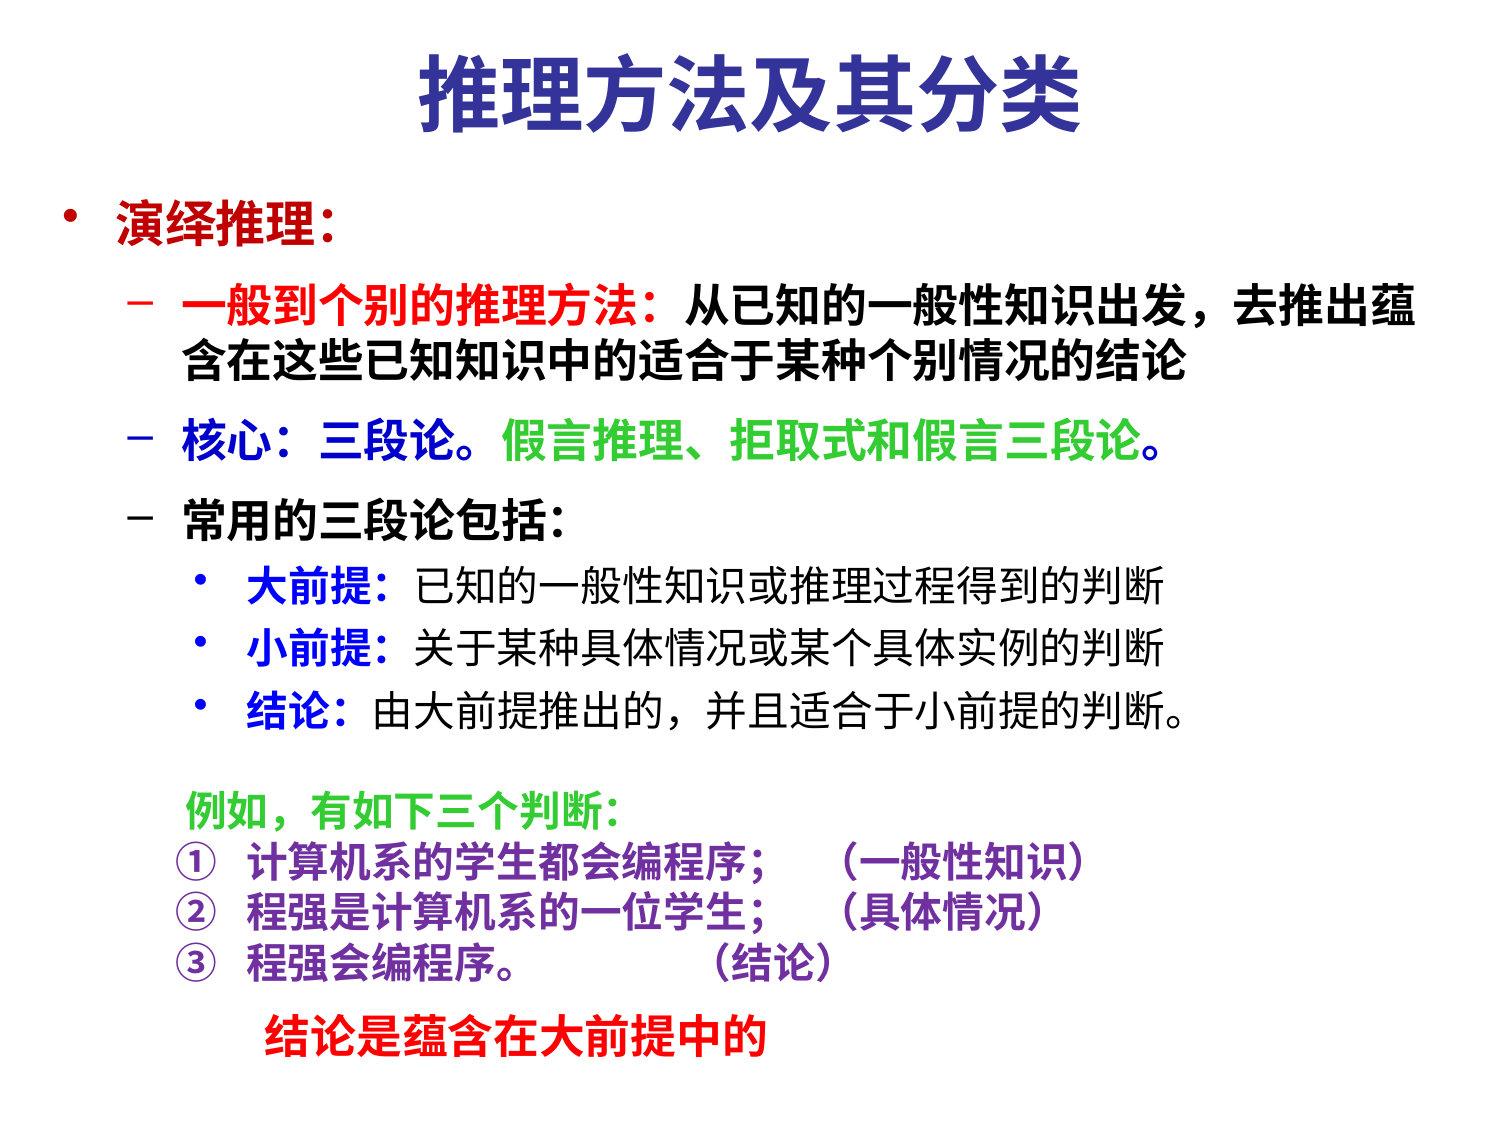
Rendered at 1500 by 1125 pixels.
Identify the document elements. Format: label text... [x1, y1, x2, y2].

list 演绎推理： 一般到个别的推理方法：从已知的一般性知识出发，去推出蕴含在这些已知知识中的适合于某种个别情况的结论 核心：三段论。假言推理、拒取式和假言三段论。 常用的三段论包括： 大前提：已知的一般性知识或推理过程得到的判断 小前提：关于某种具体情况或某个具体实例的判断 结论：由大前提推出的，并且适合于小前提的判断。 例如，有如下三个判断： ① 计算机系的学生都会编程序； （一般性知识） ② 程强是计算机系的一位学生； （具体情况） ③ 程强会编程序。 （结论） 结论是蕴含在大前提中的 [41, 184, 1477, 1102]
title 推理方法及其分类 [75, 0, 1425, 184]
